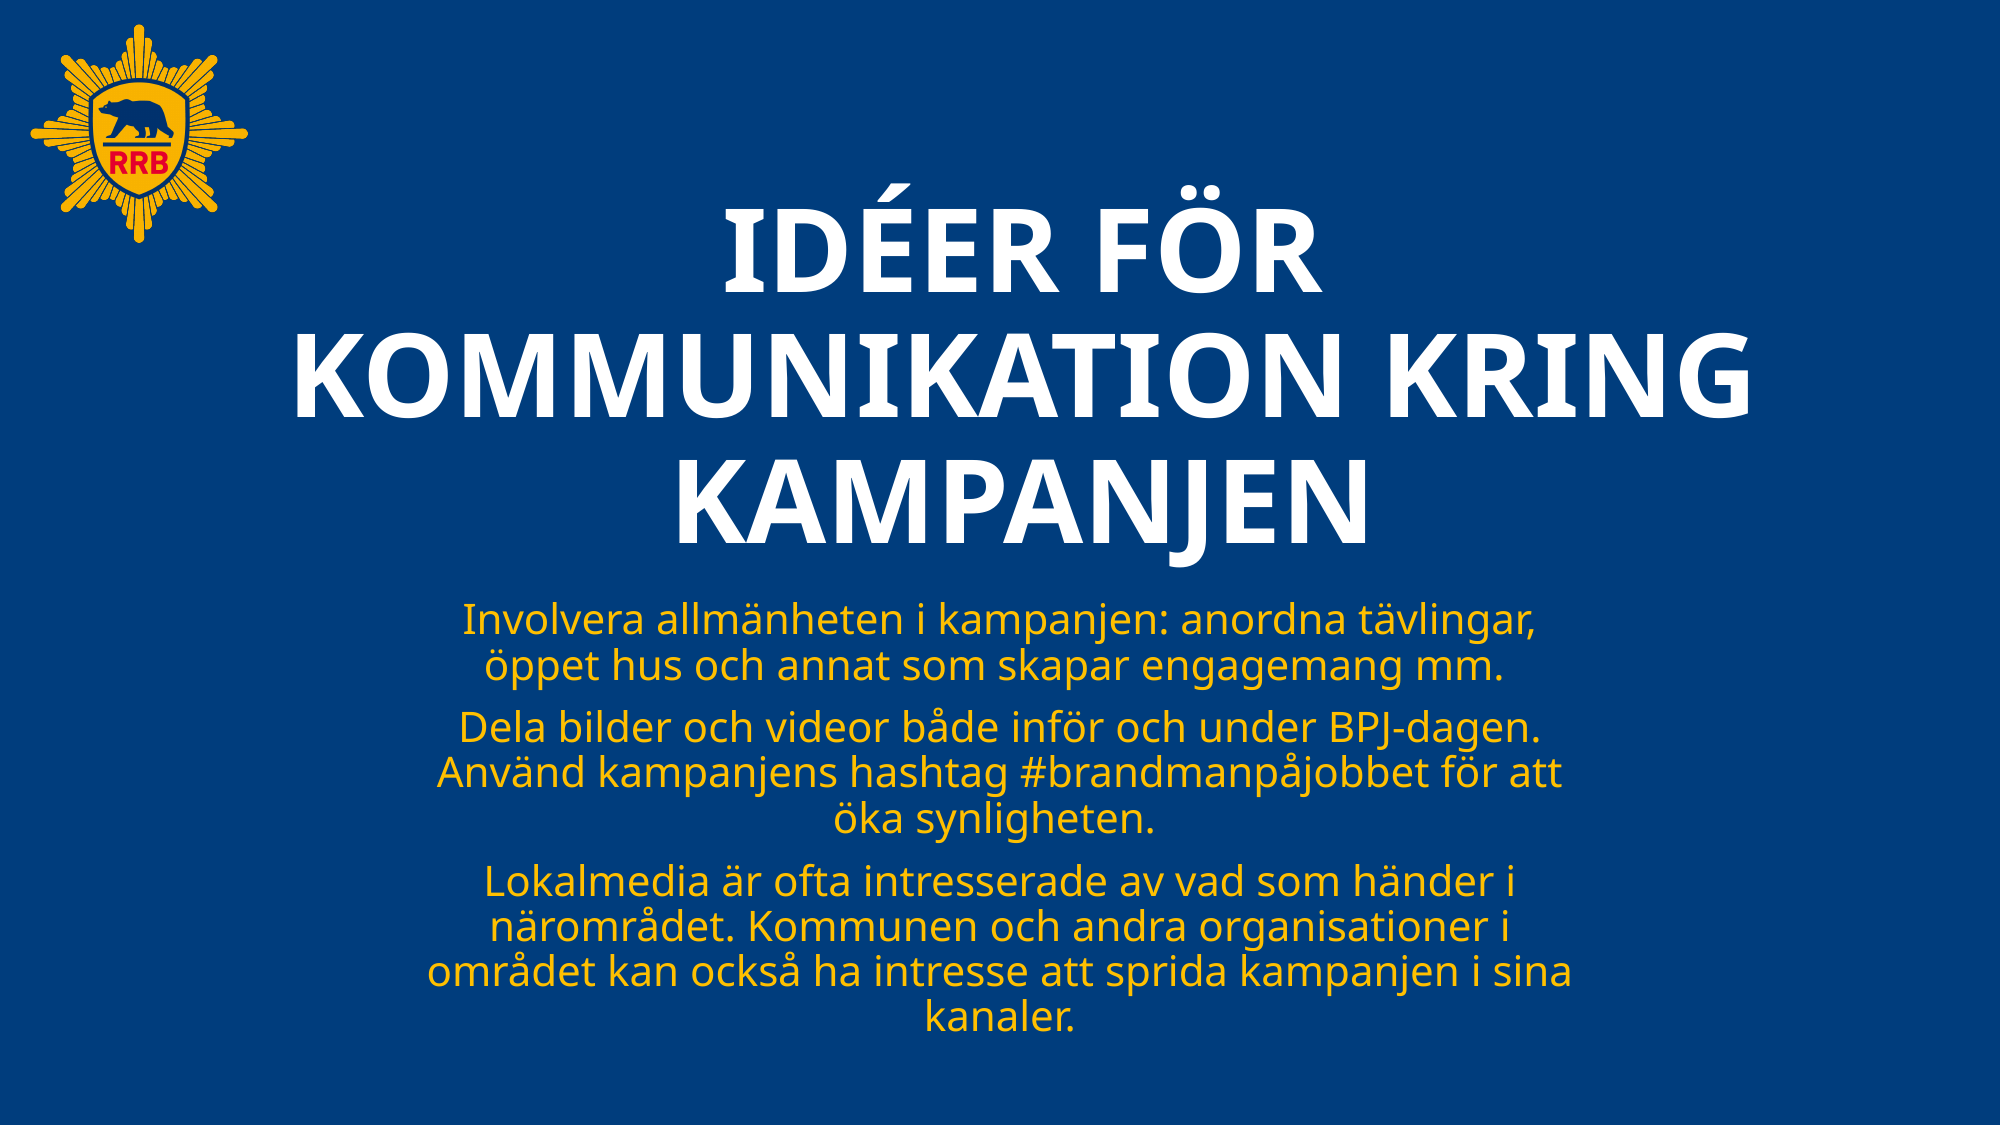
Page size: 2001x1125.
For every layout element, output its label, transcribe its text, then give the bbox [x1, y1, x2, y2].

title IDÉER FÖR KOMMUNIKATION KRING KAMPANJEN [249, 184, 1796, 576]
picture [28, 22, 250, 245]
subtitle Involvera allmänheten i kampanjen: anordna tävlingar, öppet hus och annat som skapar engagemang mm. Dela bilder och videor både inför och under BPJ-dagen. Använd kampanjens hashtag #brandmanpåjobbet för att öka synligheten. Lokalmedia är ofta intresserade av vad som händer i närområdet. Kommunen och andra organisationer i området kan också ha intresse att sprida kampanjen i sina kanaler. [391, 590, 1609, 1053]
